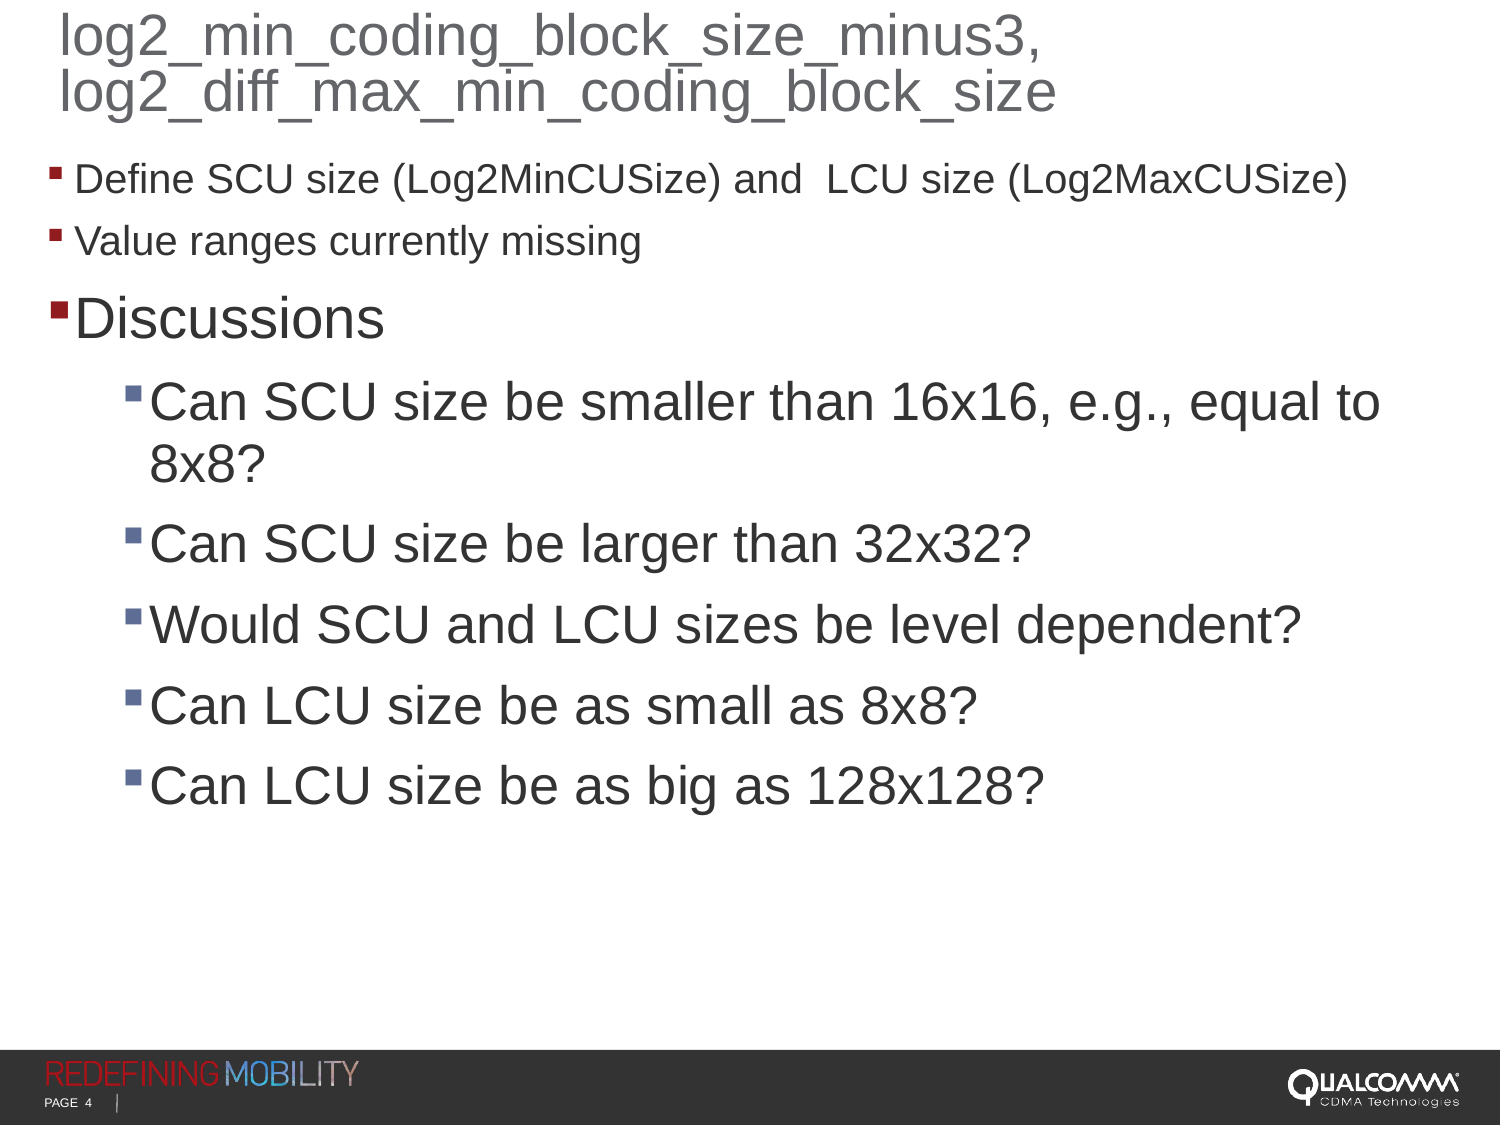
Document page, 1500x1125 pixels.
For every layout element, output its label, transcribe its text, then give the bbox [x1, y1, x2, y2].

picture [31, 1049, 369, 1098]
list Define SCU size (Log2MinCUSize) and LCU size (Log2MaxCUSize) Value ranges currently missing Discussions Can SCU size be smaller than 16x16, e.g., equal to 8x8? Can SCU size be larger than 32x32? Would SCU and LCU sizes be level dependent? Can LCU size be as small as 8x8? Can LCU size be as big as 128x128? [30, 148, 1469, 1021]
title log2_min_coding_block_size_minus3, log2_diff_max_min_coding_block_size [44, 20, 1483, 113]
picture [1278, 1058, 1478, 1114]
